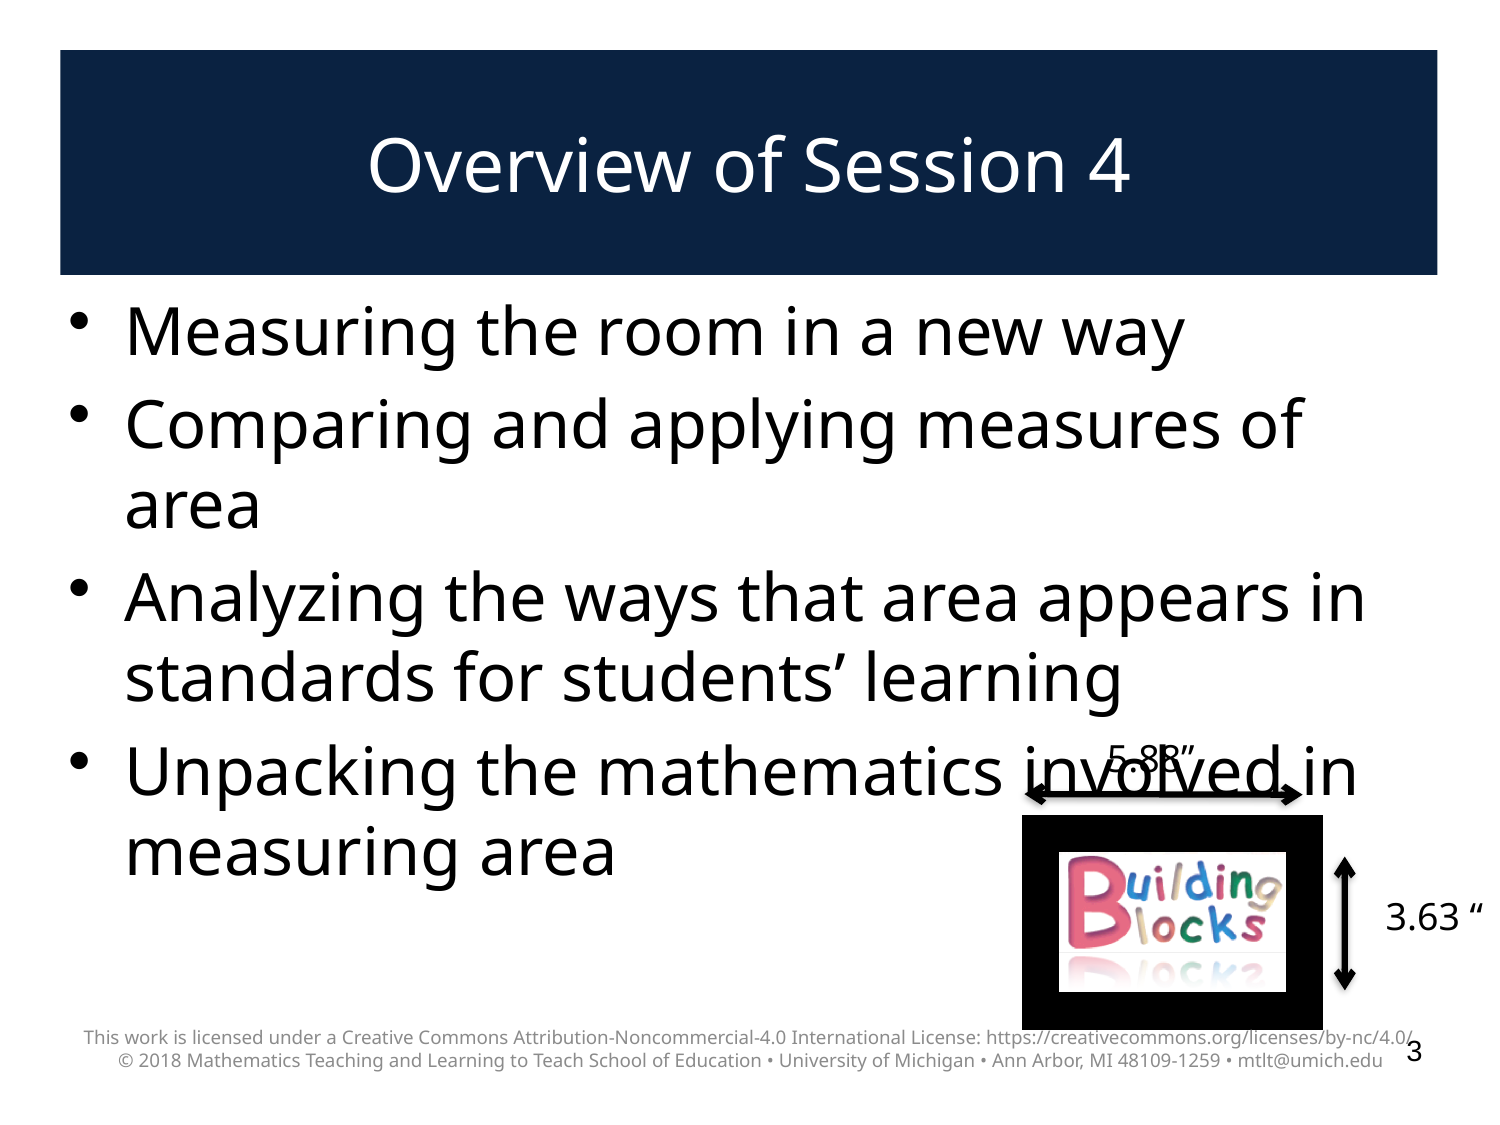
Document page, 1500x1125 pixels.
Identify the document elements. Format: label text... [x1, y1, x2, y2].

slide_number 3 [1337, 1024, 1438, 1088]
title Overview of Session 4 [60, 50, 1438, 275]
footer This work is licensed under a Creative Commons Attribution-Noncommercial-4.0 International License: https://creativecommons.org/licenses/by-nc/4.0/ © 2018 Mathematics Teaching and Learning to Teach School of Education • University of Michigan • Ann Arbor, MI 48109-1259 • mtlt@umich.edu [62, 1009, 1438, 1088]
list Measuring the room in a new way Comparing and applying measures of area Analyzing the ways that area appears in standards for students’ learning Unpacking the mathematics involved in measuring area [53, 281, 1428, 986]
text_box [1024, 727, 1500, 993]
